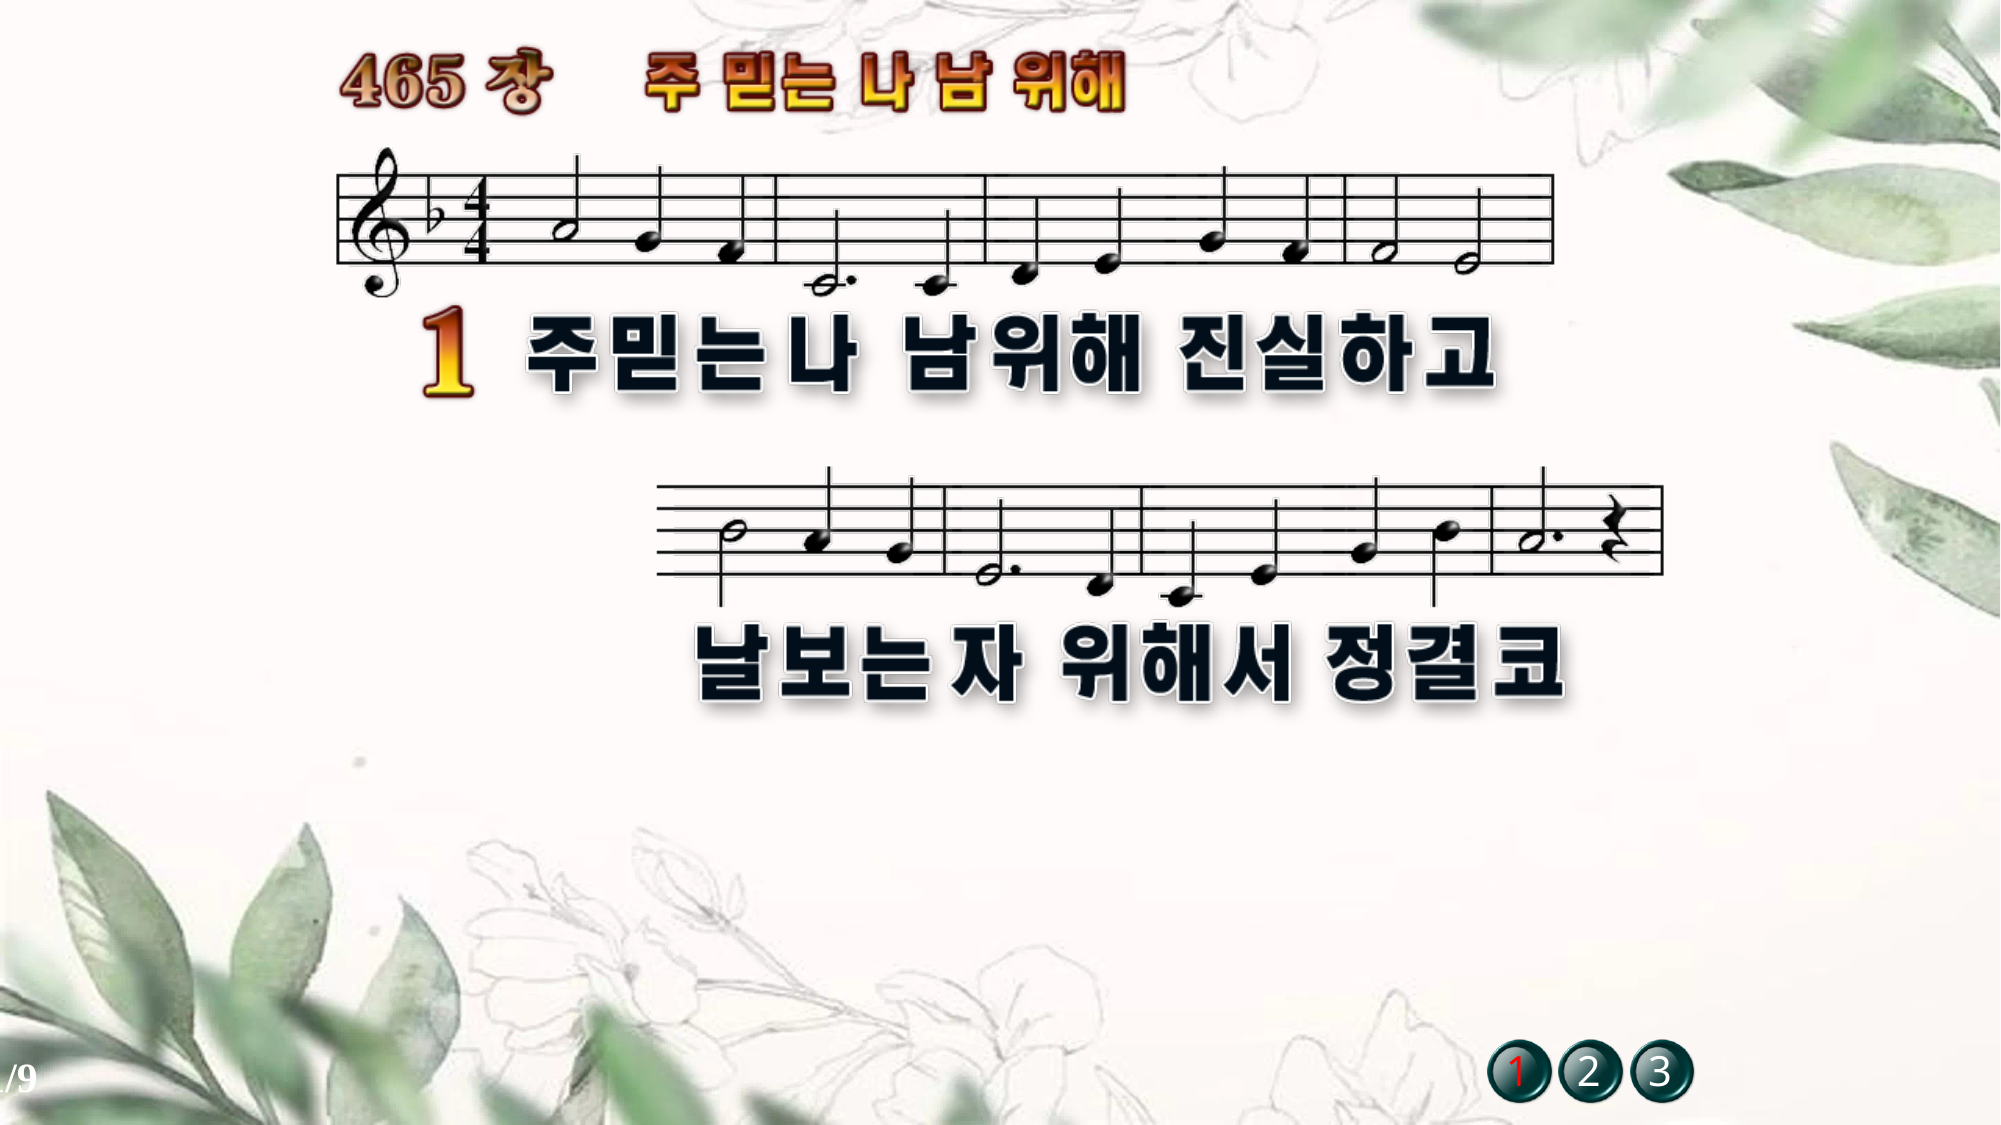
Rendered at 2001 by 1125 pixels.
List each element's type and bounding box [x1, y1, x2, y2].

text_box [1484, 1035, 1555, 1106]
text_box [1555, 1035, 1626, 1106]
picture [0, 0, 2001, 1125]
text_box [1627, 1035, 1697, 1106]
